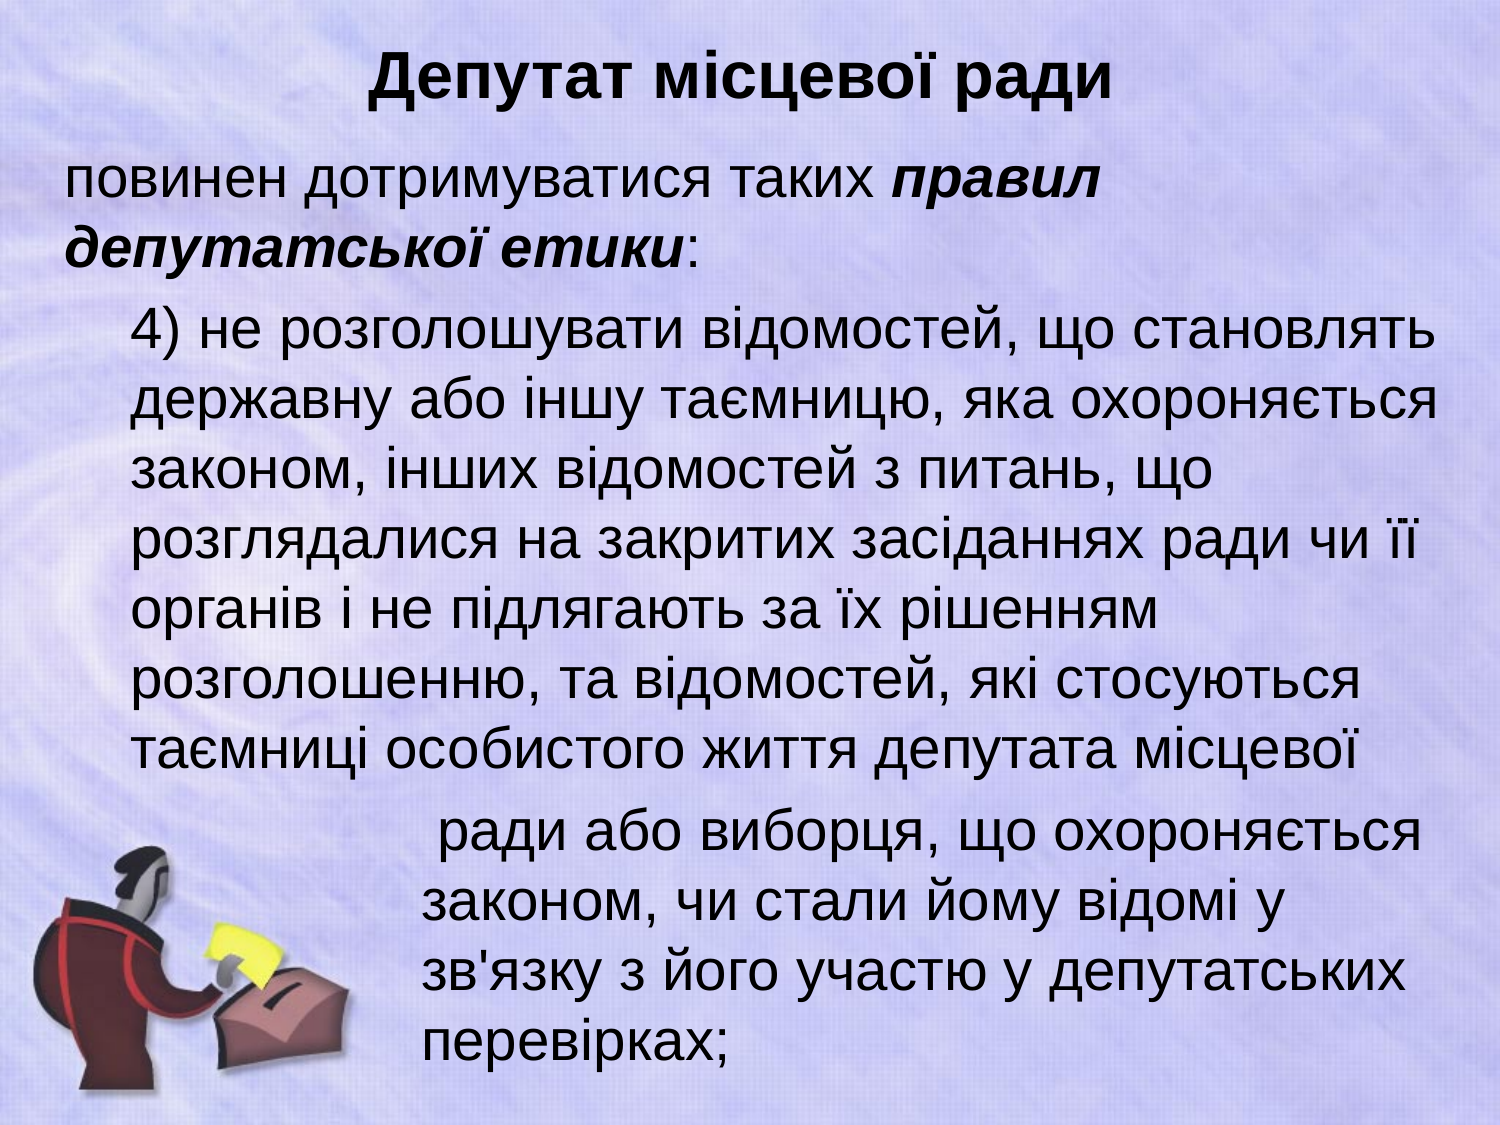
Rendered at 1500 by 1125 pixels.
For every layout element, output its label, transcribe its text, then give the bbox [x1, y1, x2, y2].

list повинен дотримуватися таких правил депутатської етики: 4) не розголошувати відомостей, що становлять державну або іншу таємницю, яка охороняється законом, інших відомостей з питань, що розглядалися на закритих засіданнях ради чи її органів і не підлягають за їх рішенням розголошенню, та відомостей, які стосуються таємниці особистого життя депутата місцевої ради або виборця, що охороняється законом, чи стали йому відомі у зв'язку з його участю у депутатських перевірках; [49, 131, 1491, 887]
text_box [414, 1009, 1483, 1103]
picture [0, 0, 1500, 1125]
title Депутат місцевої ради [30, 0, 1472, 120]
